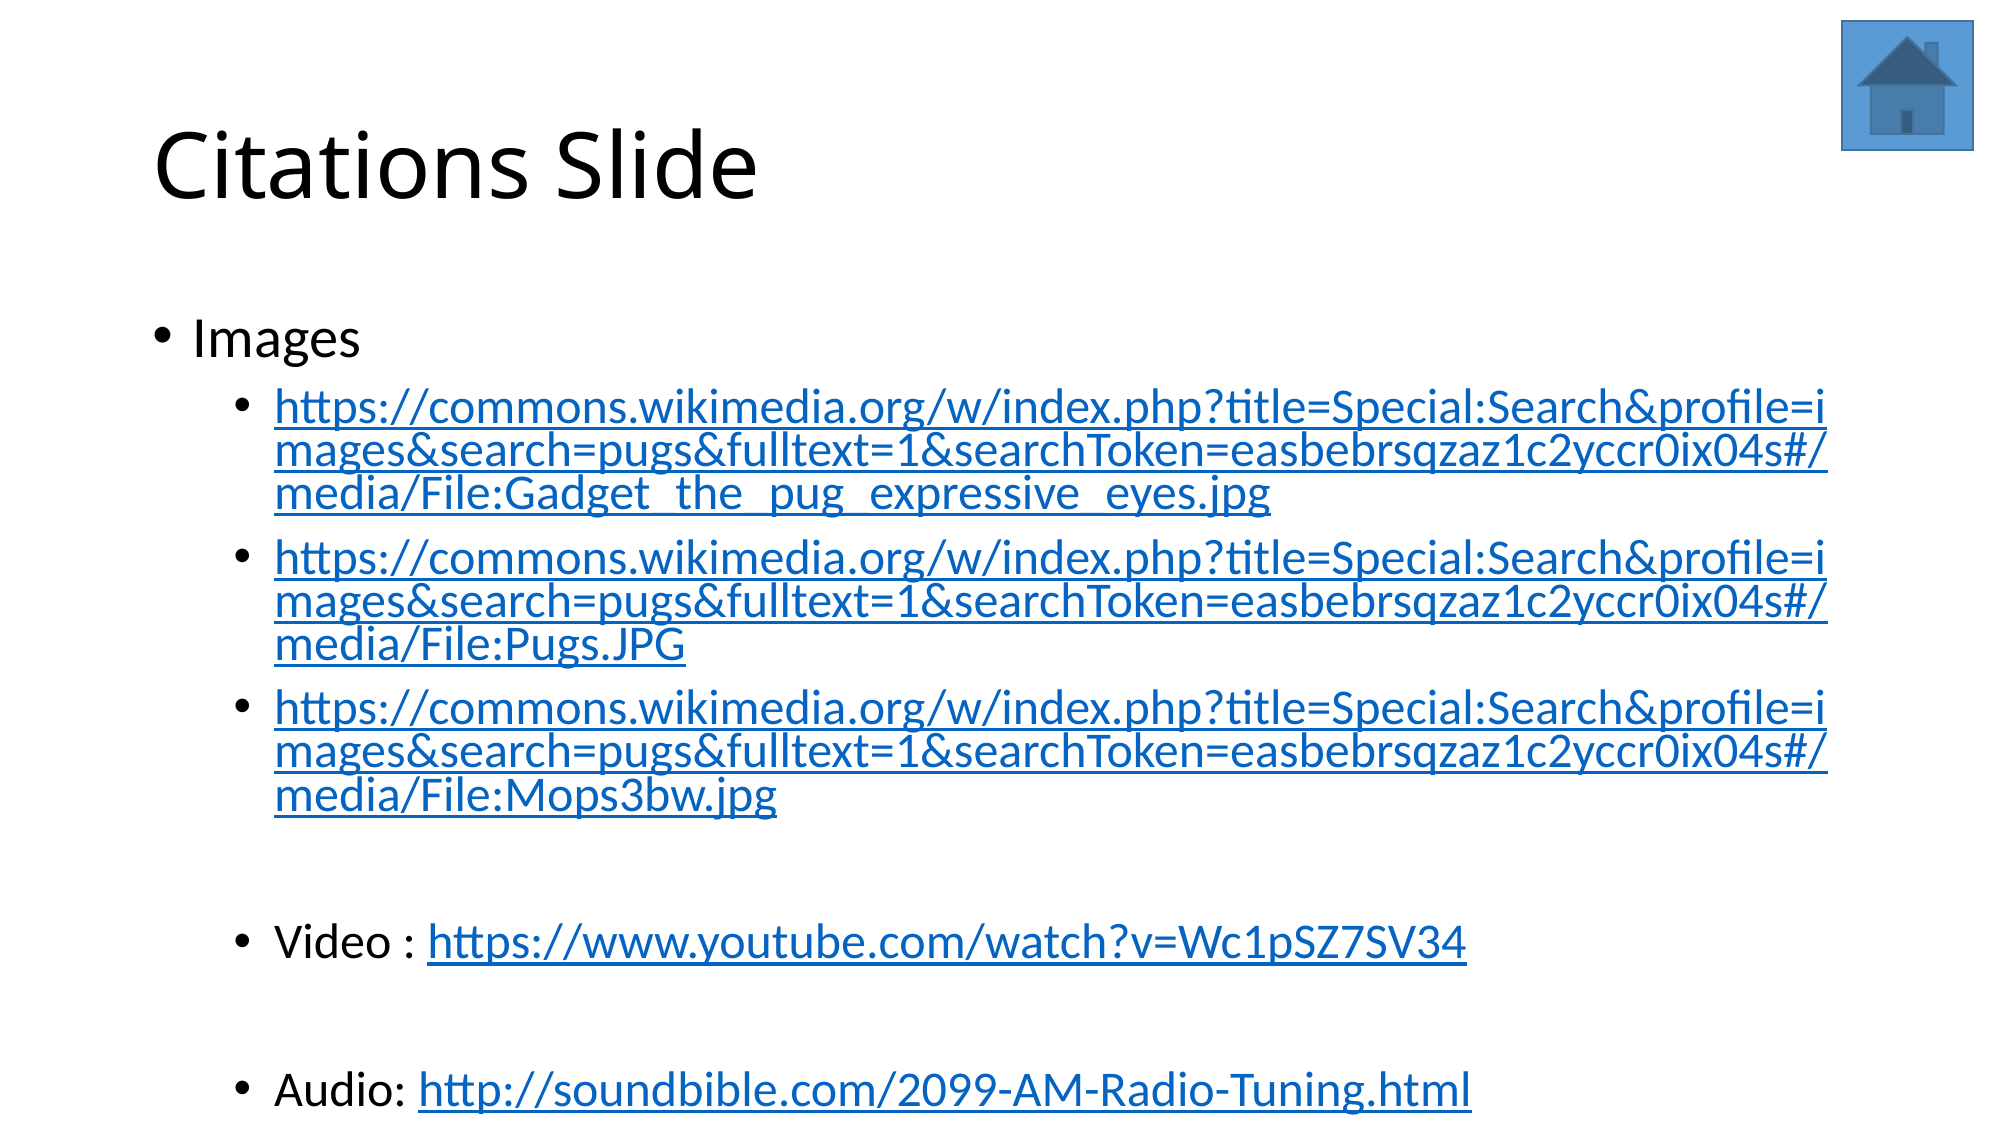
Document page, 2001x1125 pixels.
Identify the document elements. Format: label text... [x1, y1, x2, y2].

text_box [1841, 20, 1974, 151]
title Citations Slide [137, 59, 1863, 278]
list Images https://commons.wikimedia.org/w/index.php?title=Special:Search&profile=images&search=pugs&fulltext=1&searchToken=easbebrsqzaz1c2yccr0ix04s#/media/File:Gadget_the_pug_expressive_eyes.jpg https://commons.wikimedia.org/w/index.php?title=Special:Search&profile=images&search=pugs&fulltext=1&searchToken=easbebrsqzaz1c2yccr0ix04s#/media/File:Pugs.JPG https://commons.wikimedia.org/w/index.php?title=Special:Search&profile=images&search=pugs&fulltext=1&searchToken=easbebrsqzaz1c2yccr0ix04s#/media/File:Mops3bw.jpg Video : https://www.youtube.com/watch?v=Wc1pSZ7SV34 Audio: http://soundbible.com/2099-AM-Radio-Tuning.html [137, 299, 1863, 1014]
